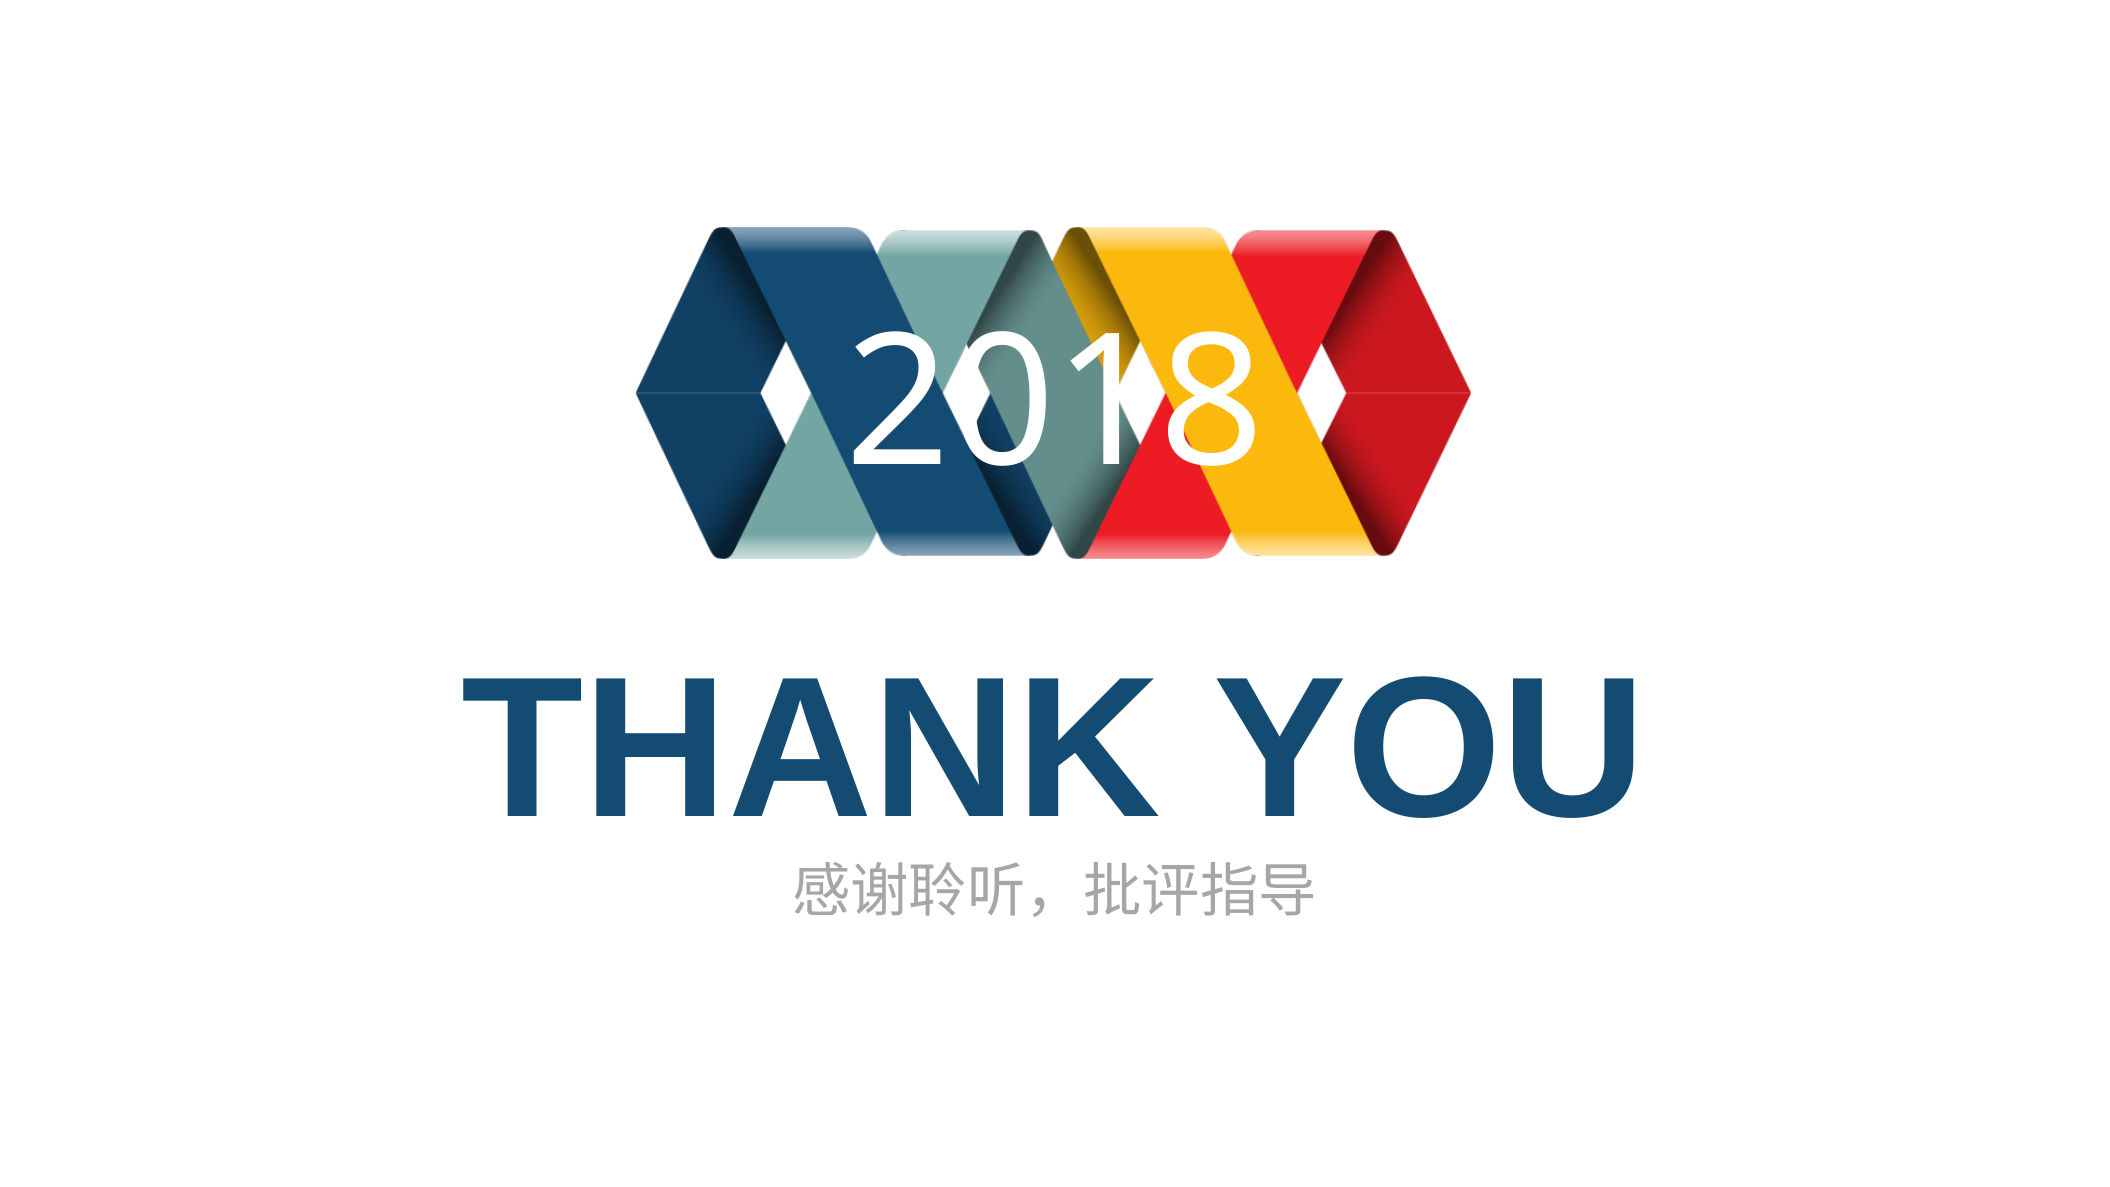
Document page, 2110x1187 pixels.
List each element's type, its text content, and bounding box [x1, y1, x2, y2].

picture [621, 208, 1488, 577]
text_box THANK YOU [406, 616, 1703, 857]
text_box 感谢聆听，批评指导 [685, 853, 1424, 924]
